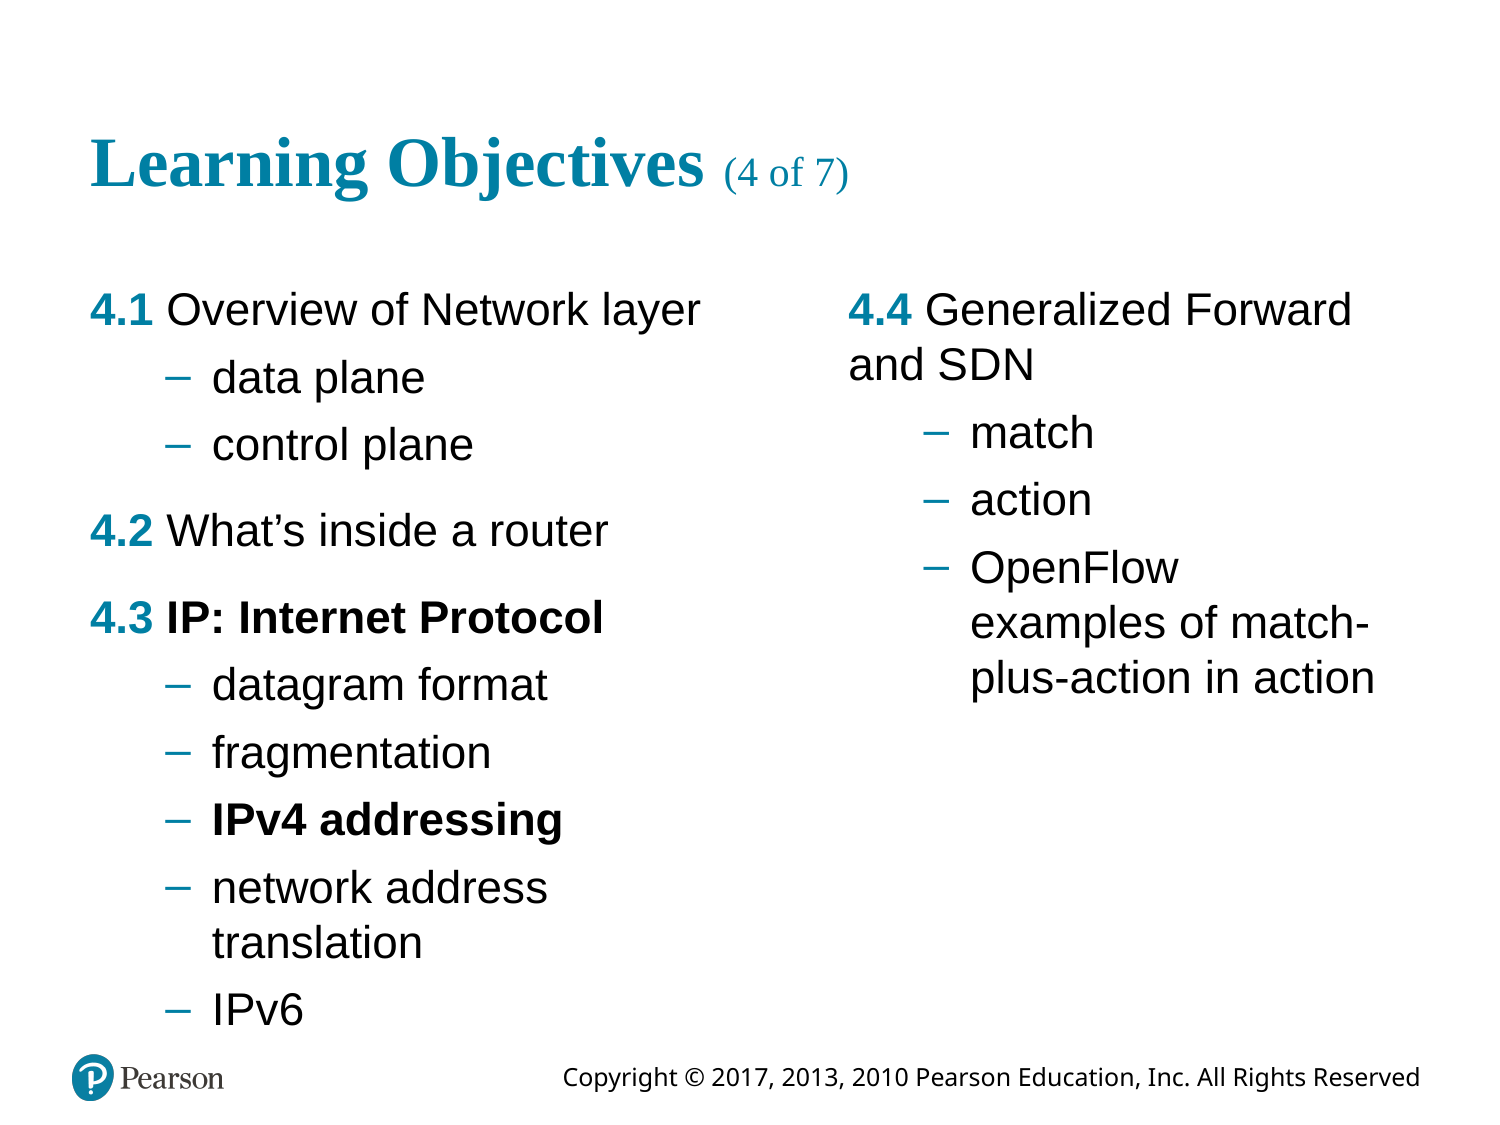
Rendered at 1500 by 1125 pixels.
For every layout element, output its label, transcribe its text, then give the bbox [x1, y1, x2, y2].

picture [80, 1063, 106, 1088]
list 4.1 Overview of Network layer data plane control plane 4.2 What’s inside a router 4.3 I P: Internet Protocol datagram format fragmentation I Pv4 addressing network address translation I Pv6 [75, 264, 781, 1031]
picture [98, 1054, 224, 1101]
picture [72, 1087, 83, 1101]
title Learning Objectives (4 of 7) [75, 35, 1425, 216]
picture [72, 1054, 88, 1070]
list 4.4 Generalized Forward and S D N match action OpenFlow examples of match-plus-action in action [833, 264, 1400, 968]
